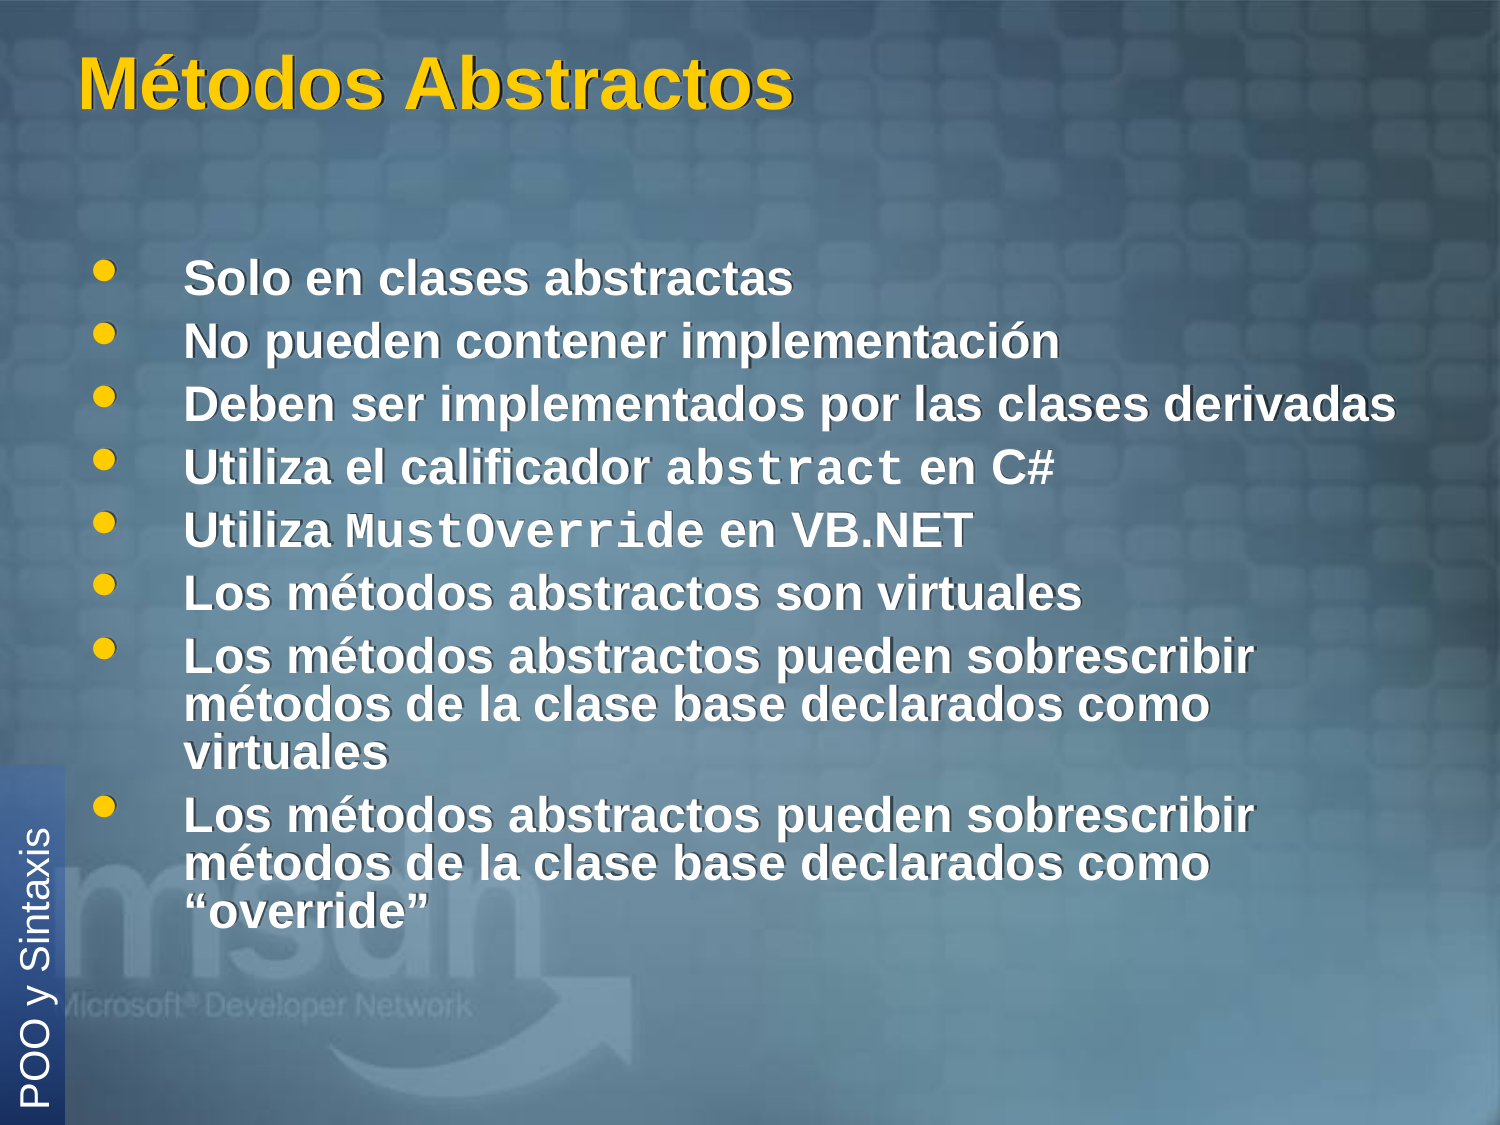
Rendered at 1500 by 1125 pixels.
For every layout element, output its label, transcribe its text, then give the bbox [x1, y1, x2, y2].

text_box POO y Sintaxis [0, 765, 65, 1125]
picture [0, 0, 1500, 1125]
list Solo en clases abstractas No pueden contener implementación Deben ser implementados por las clases derivadas Utiliza el calificador abstract en C# Utiliza MustOverride en VB.NET Los métodos abstractos son virtuales Los métodos abstractos pueden sobrescribir métodos de la clase base declarados como virtuales Los métodos abstractos pueden sobrescribir métodos de la clase base declarados como “override” [75, 249, 1425, 966]
title Métodos Abstractos [62, 37, 1440, 134]
